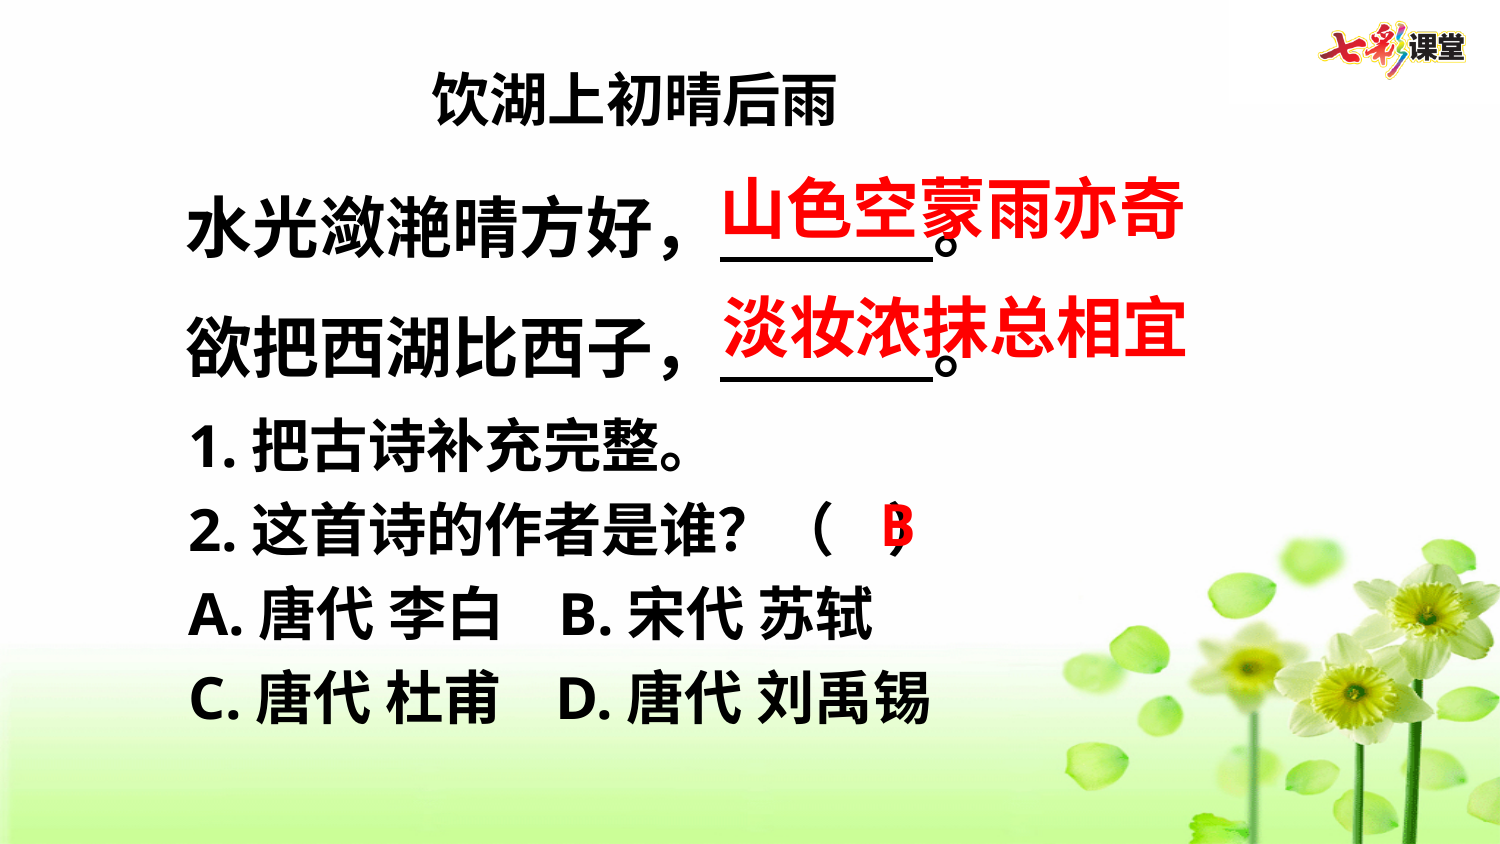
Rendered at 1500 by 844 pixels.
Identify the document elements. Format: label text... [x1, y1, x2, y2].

text_box 淡妆浓抹总相宜 [707, 278, 1242, 374]
text_box 饮湖上初晴后雨 [336, 55, 1176, 141]
text_box 1.把古诗补充完整。 2.这首诗的作者是谁？（ ） A.唐代 李白 B.宋代 苏轼 C.唐代 杜甫 D.唐代 刘禹锡 [69, 388, 1232, 739]
picture [0, 0, 1500, 844]
text_box 水光潋滟晴方好， 。 欲把西湖比西子， 。 [171, 138, 1447, 393]
text_box B [865, 480, 1055, 566]
text_box 山色空蒙雨亦奇 [704, 159, 1249, 254]
